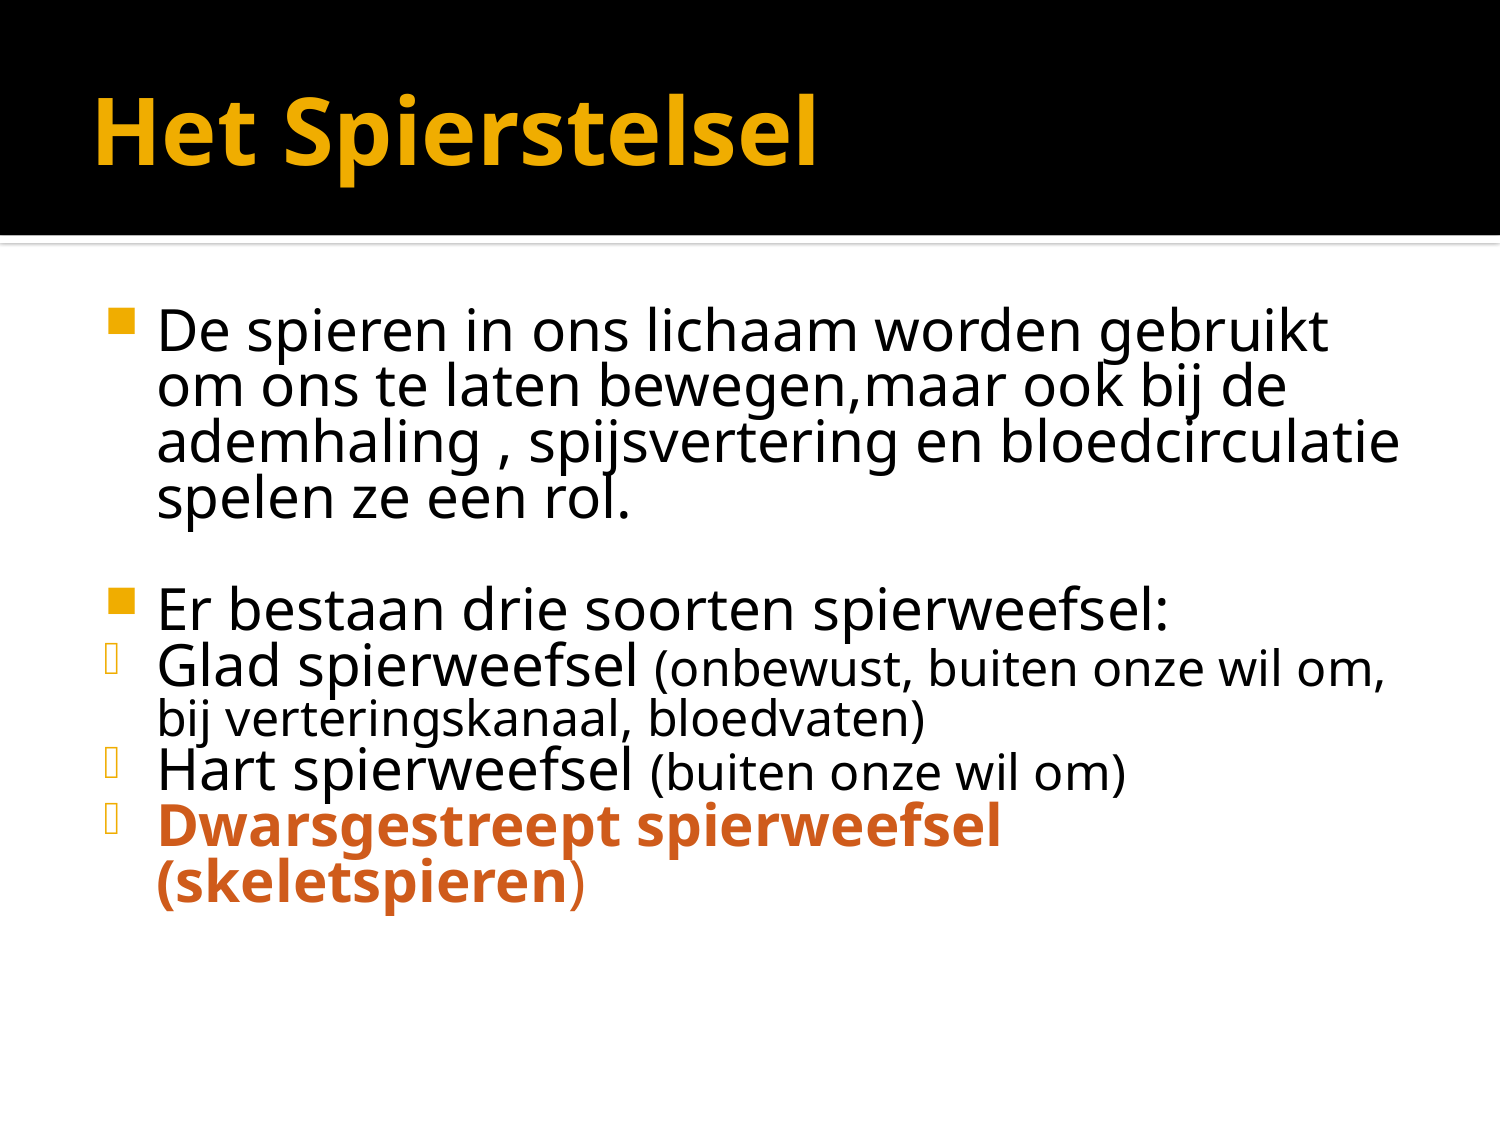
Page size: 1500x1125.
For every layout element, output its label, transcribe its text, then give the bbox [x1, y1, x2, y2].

list De spieren in ons lichaam worden gebruikt om ons te laten bewegen,maar ook bij de ademhaling , spijsvertering en bloedcirculatie spelen ze een rol. Er bestaan drie soorten spierweefsel: Glad spierweefsel (onbewust, buiten onze wil om, bij verteringskanaal, bloedvaten) Hart spierweefsel (buiten onze wil om) Dwarsgestreept spierweefsel (skeletspieren) [75, 291, 1425, 1050]
title Het Spierstelsel [75, 25, 1425, 231]
